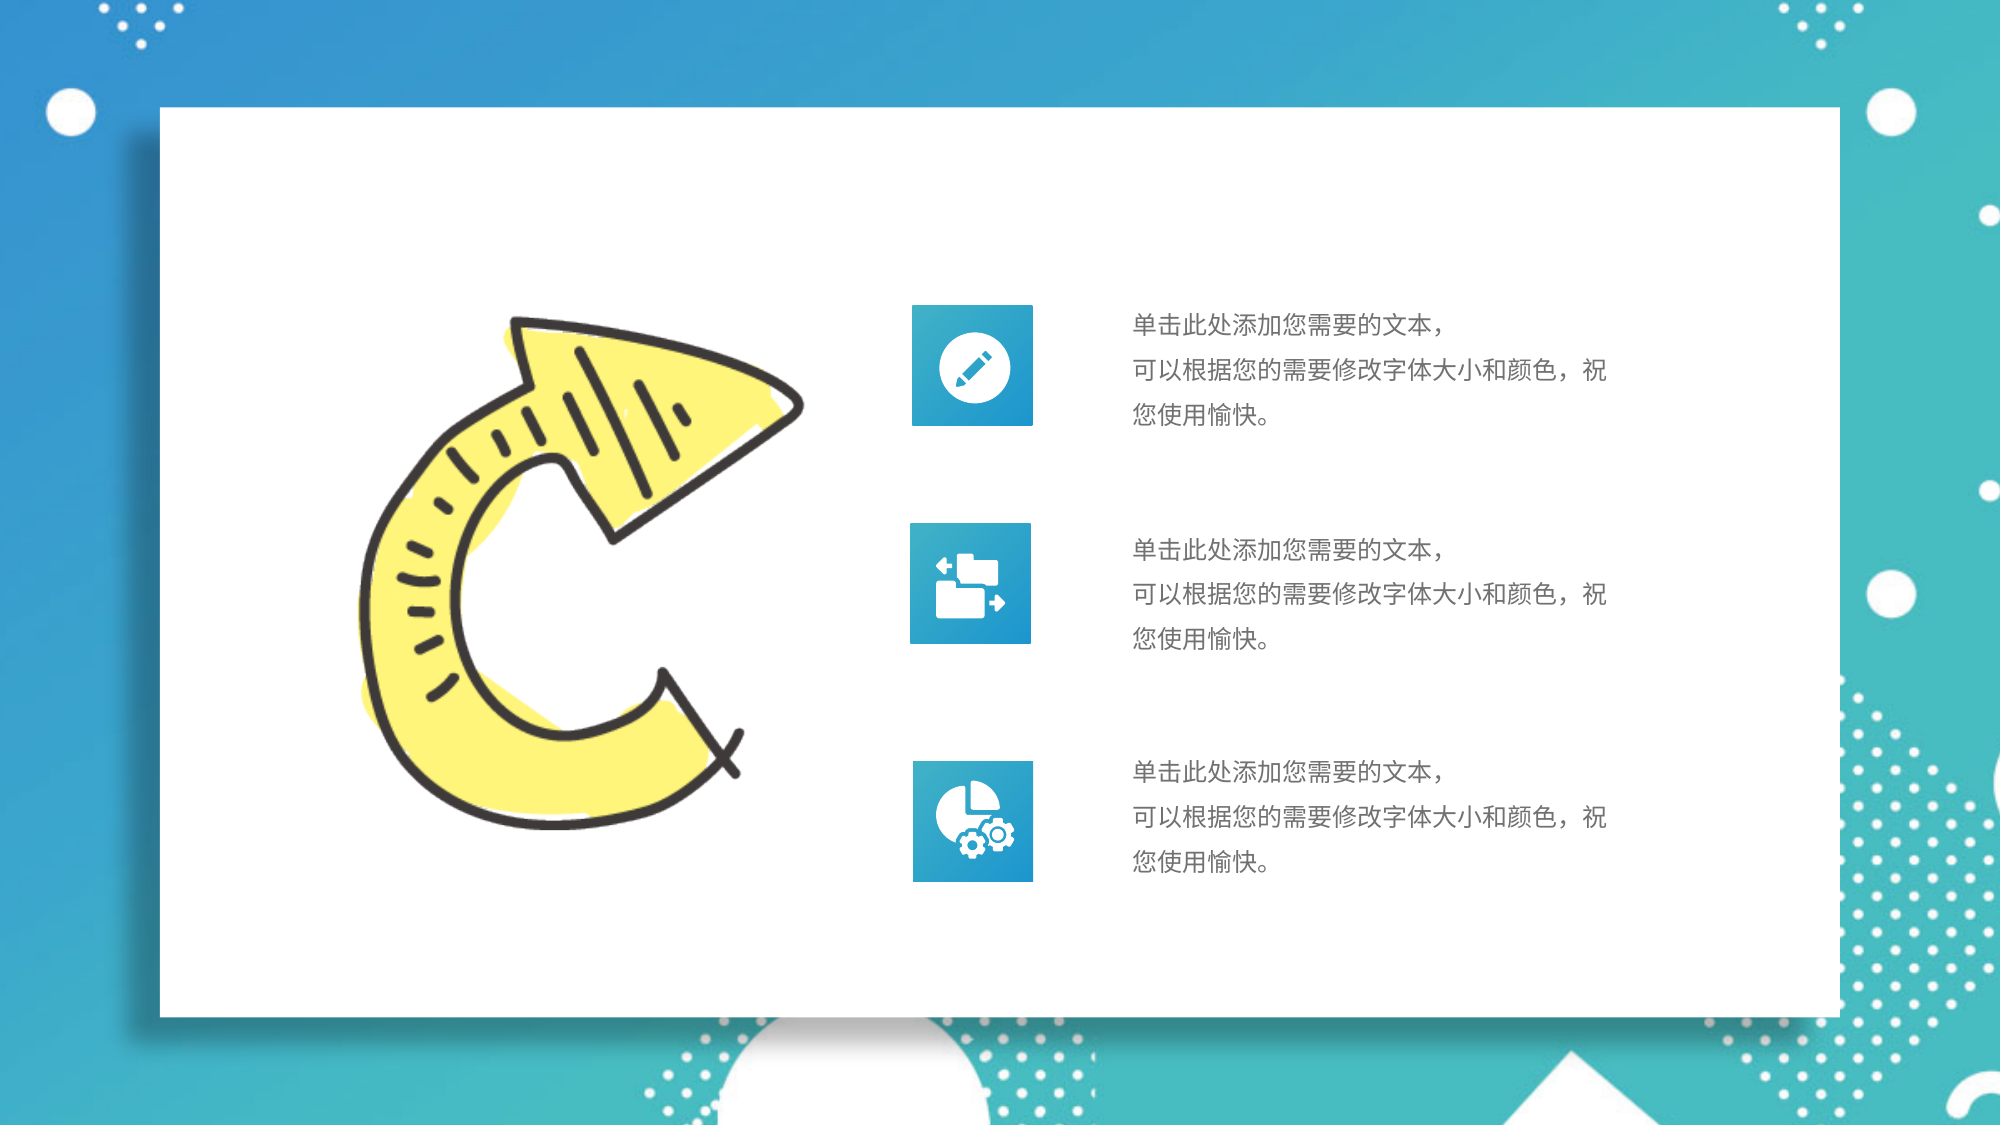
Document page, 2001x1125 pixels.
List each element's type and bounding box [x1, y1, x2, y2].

picture [0, 0, 2000, 1125]
text_box [936, 553, 1006, 619]
text_box [936, 780, 1015, 859]
